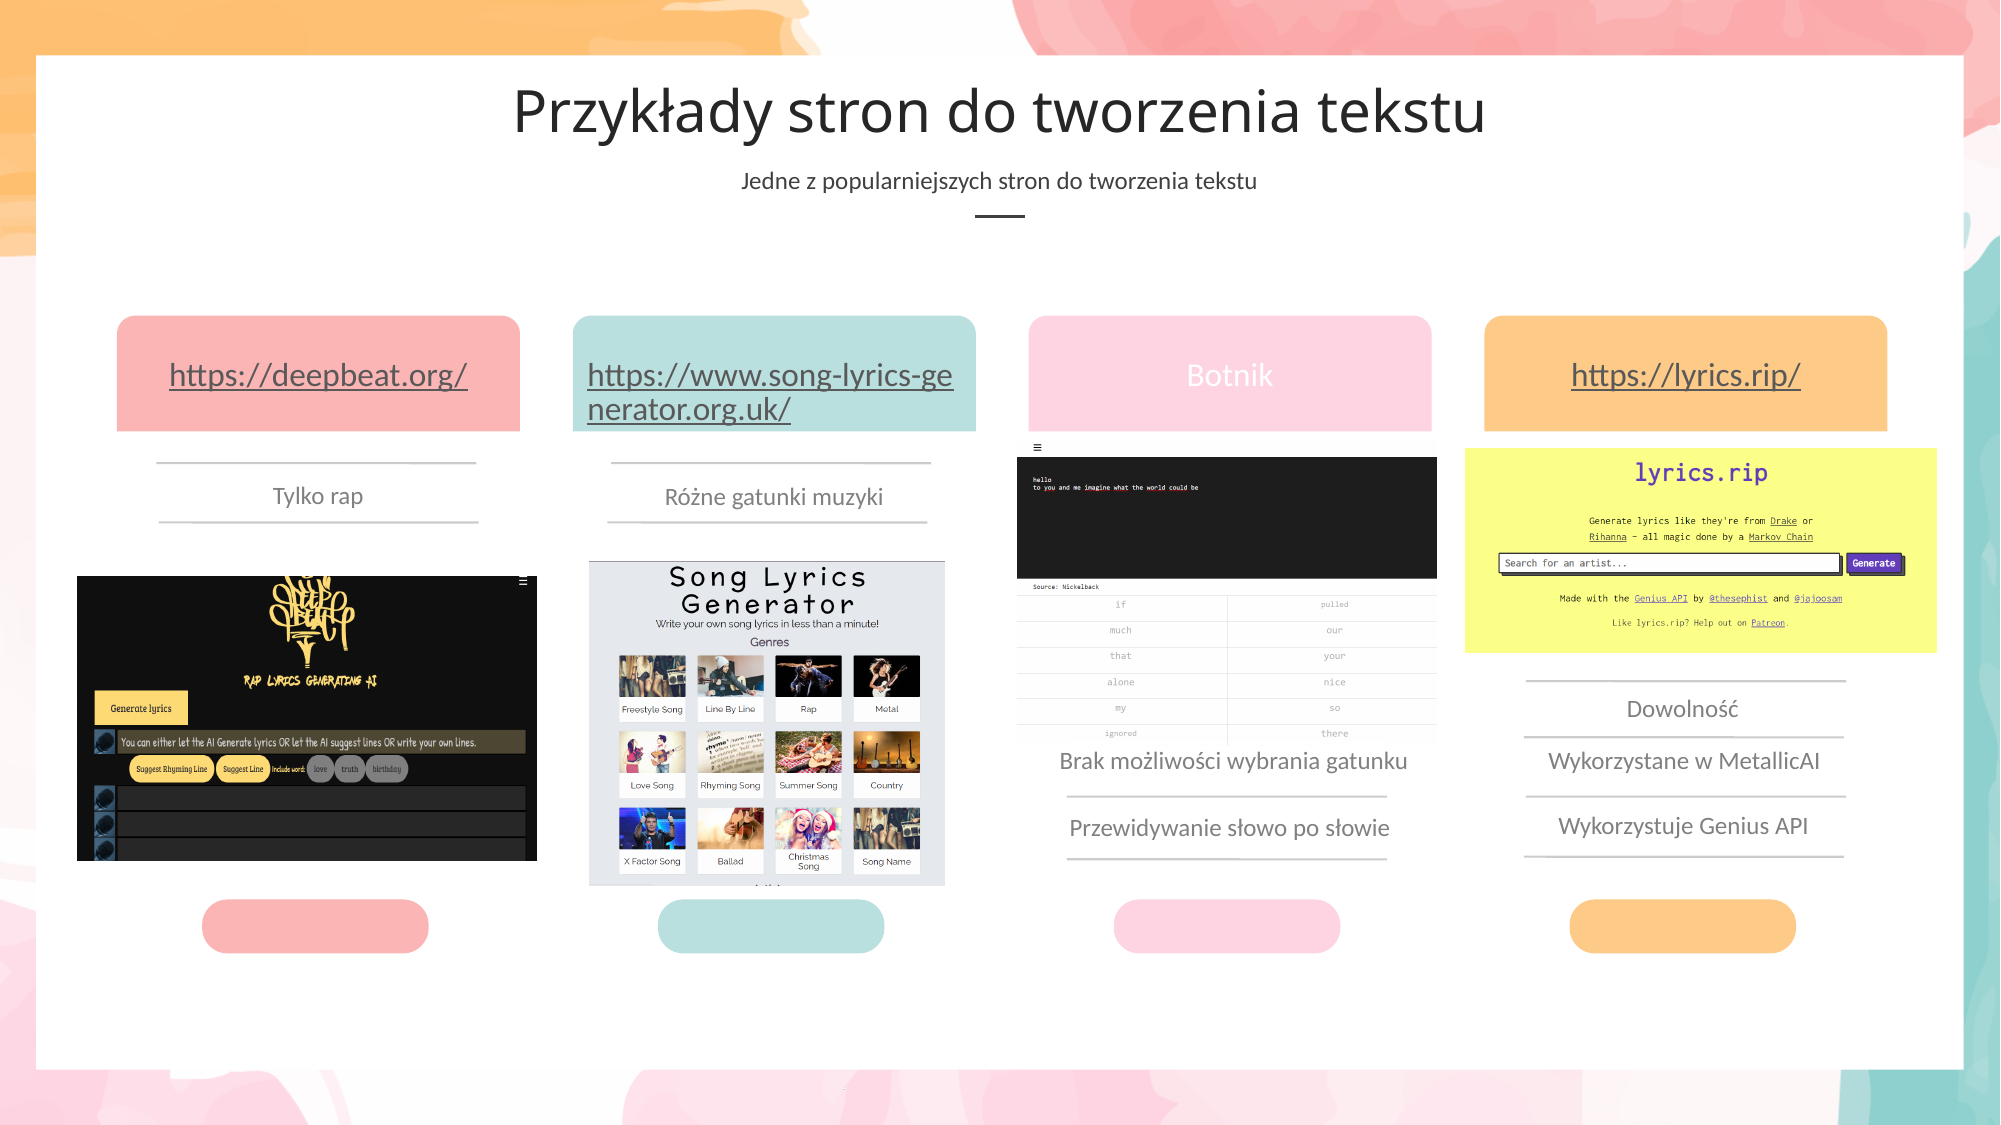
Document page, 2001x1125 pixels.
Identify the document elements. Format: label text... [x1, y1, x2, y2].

text_box Botnik [1027, 314, 1433, 433]
text_box Jedne z popularniejszych stron do tworzenia tekstu [726, 157, 1274, 203]
text_box Przewidywanie słowo po słowie [1054, 804, 1406, 850]
text_box Wykorzystane w MetallicAI [1533, 737, 1836, 782]
text_box https://lyrics.rip/ [1483, 314, 1889, 433]
text_box https://www.song-lyrics-generator.org.uk/ [571, 314, 977, 433]
text_box Różne gatunki muzyki [649, 473, 899, 518]
text_box https://deepbeat.org/ [115, 314, 522, 433]
text_box Dowolność [1611, 684, 1754, 730]
text_box Wykorzystuje Genius API [1543, 801, 1825, 847]
text_box Tylko rap [258, 472, 379, 517]
text_box Przykłady stron do tworzenia tekstu [497, 67, 1503, 152]
text_box [201, 898, 430, 955]
text_box Brak możliwości wybrania gatunku [1044, 746, 1424, 783]
picture [0, 0, 2000, 1125]
text_box [1112, 898, 1342, 955]
text_box [656, 898, 886, 955]
text_box [1568, 898, 1798, 955]
